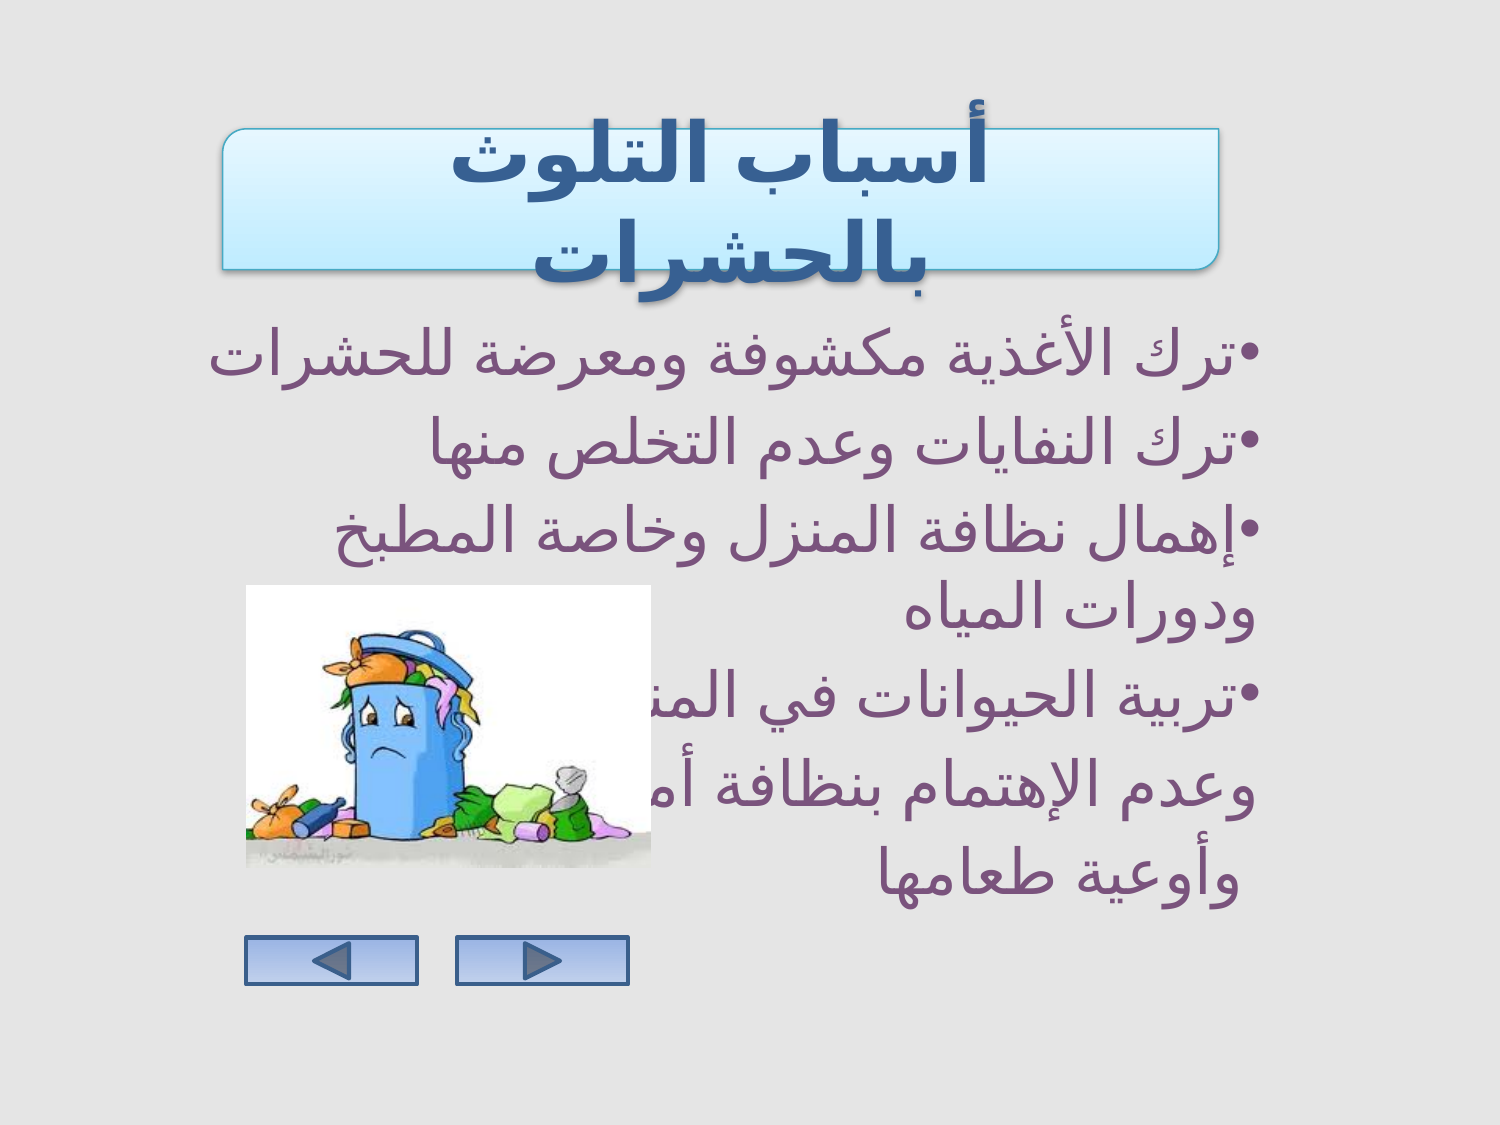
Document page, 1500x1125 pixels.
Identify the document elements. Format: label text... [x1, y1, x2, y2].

text_box [455, 935, 630, 986]
picture [245, 585, 651, 868]
text_box [244, 935, 419, 986]
subtitle ترك الأغذية مكشوفة ومعرضة للحشرات ترك النفايات وعدم التخلص منها إهمال نظافة المنزل وخاصة المطبخ ودورات المياه تربية الحيوانات في المنزل وعدم الإهتمام بنظافة أماكنها وأوعية طعامها [164, 304, 1275, 925]
text_box أسباب التلوث بالحشرات [221, 128, 1220, 271]
